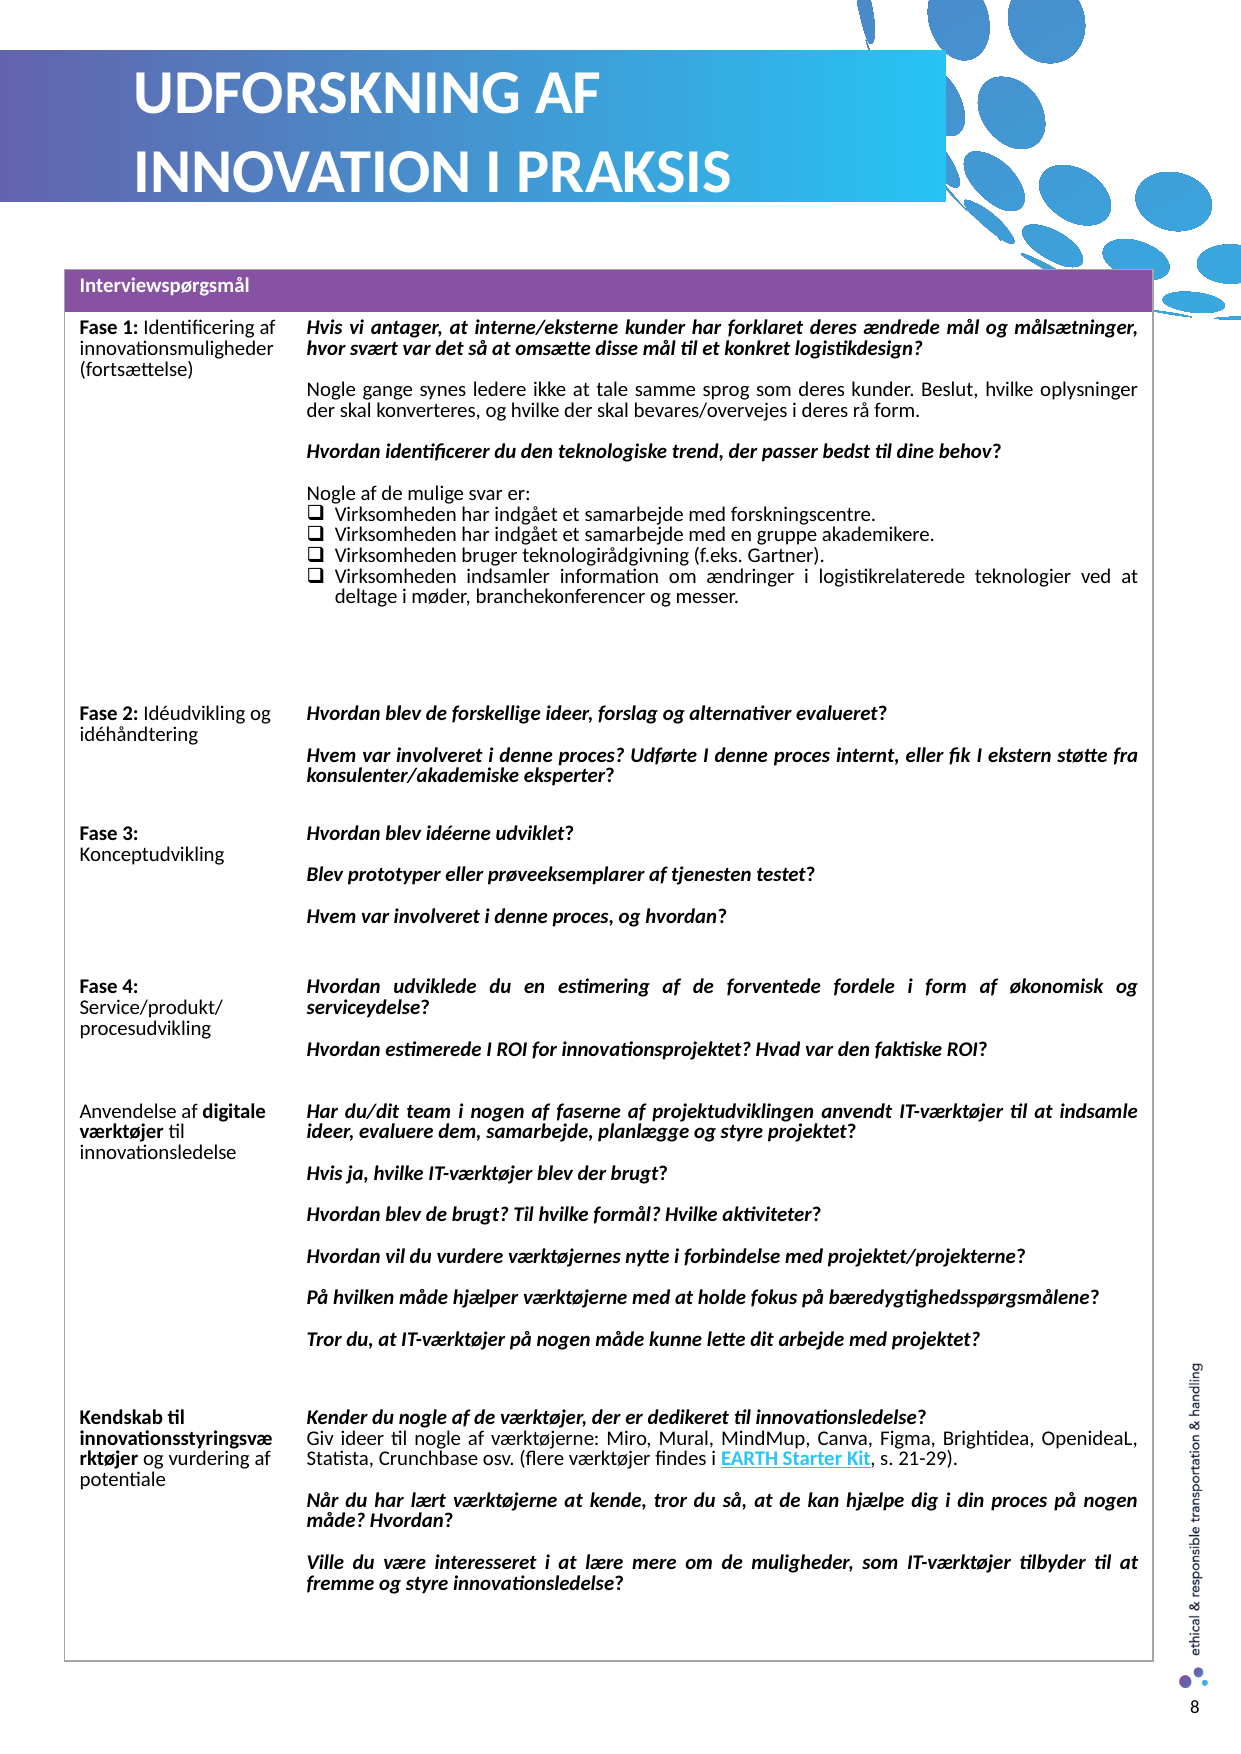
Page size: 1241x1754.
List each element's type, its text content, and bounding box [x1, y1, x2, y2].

text_box [1197, 244, 1241, 284]
text_box [1162, 291, 1225, 313]
text_box [1039, 165, 1111, 226]
text_box [857, 0, 875, 50]
list UDFORSKNING AF INNOVATION I PRAKSIS [0, 50, 946, 202]
text_box [946, 152, 960, 188]
text_box [1214, 316, 1241, 320]
table_cell Fase 1: Identificering af innovationsmuligheder (fortsættelse) [65, 312, 292, 698]
table_cell Kendskab til innovationsstyringsværktøjer og vurdering af potentiale [65, 1401, 292, 1660]
text_box [1102, 239, 1170, 280]
table_cell Kender du nogle af de værktøjer, der er dedikeret til innovationsledelse? Giv ideer til nogle af værktøjerne: Miro, Mural, MindMup, Canva, Figma, Brightidea, OpenideaL, Statista, Crunchbase osv. (flere værktøjer findes i EARTH Starter Kit, s. 21-29). Når du har lært værktøjerne at kende, tror du så, at de kan hjælpe dig i din proces på nogen måde? Hvordan? Ville du være interesseret i at lære mere om de muligheder, som IT-værktøjer tilbyder til at fremme og styre innovationsledelse? [292, 1401, 1152, 1660]
table_cell Hvordan blev idéerne udviklet? Blev prototyper eller prøveeksemplarer af tjenesten testet? Hvem var involveret i denne proces, og hvordan? [292, 818, 1152, 971]
text_box [1008, 0, 1086, 64]
slide_number 8 [1153, 1676, 1215, 1736]
picture [1179, 1357, 1217, 1680]
table_cell Hvordan blev de forskellige ideer, forslag og alternativer evalueret? Hvem var involveret i denne proces? Udførte I denne proces internt, eller fik I ekstern støtte fra konsulenter/akademiske eksperter? [292, 698, 1152, 818]
text_box [1021, 253, 1056, 269]
text_box [1022, 224, 1083, 268]
text_box [927, 0, 990, 61]
text_box [946, 76, 965, 136]
table_cell Hvordan udviklede du en estimering af de forventede fordele i form af økonomisk og serviceydelse? Hvordan estimerede I ROI for innovationsprojektet? Hvad var den faktiske ROI? [292, 971, 1152, 1095]
text_box [977, 76, 1046, 149]
text_box [963, 151, 1025, 211]
table_header Interviewspørgsmål [65, 270, 1152, 312]
text_box [1135, 172, 1212, 232]
table_cell Hvis vi antager, at interne/eksterne kunder har forklaret deres ændrede mål og målsætninger, hvor svært var det så at omsætte disse mål til et konkret logistikdesign? Nogle gange synes ledere ikke at tale samme sprog som deres kunder. Beslut, hvilke oplysninger der skal konverteres, og hvilke der skal bevares/overvejes i deres rå form. Hvordan identificerer du den teknologiske trend, der passer bedst til dine behov? Nogle af de mulige svar er: Virksomheden har indgået et samarbejde med forskningscentre. Virksomheden har indgået et samarbejde med en gruppe akademikere. Virksomheden bruger teknologirådgivning (f.eks. Gartner). Virksomheden indsamler information om ændringer i logistikrelaterede teknologier ved at deltage i møder, branchekonferencer og messer. [292, 312, 1152, 698]
text_box [946, 186, 1015, 244]
table_cell Har du/dit team i nogen af faserne af projektudviklingen anvendt IT-værktøjer til at indsamle ideer, evaluere dem, samarbejde, planlægge og styre projektet? Hvis ja, hvilke IT-værktøjer blev der brugt? Hvordan blev de brugt? Til hvilke formål? Hvilke aktiviteter? Hvordan vil du vurdere værktøjernes nytte i forbindelse med projektet/projekterne? På hvilken måde hjælper værktøjerne med at holde fokus på bæredygtighedsspørgsmålene? Tror du, at IT-værktøjer på nogen måde kunne lette dit arbejde med projektet? [292, 1095, 1152, 1401]
table_cell Fase 3: Konceptudvikling [65, 818, 292, 971]
table_cell Fase 4: Service/produkt/ procesudvikling [65, 971, 292, 1095]
table_cell Anvendelse af digitale værktøjer til innovationsledelse [65, 1095, 292, 1401]
table_cell Fase 2: Idéudvikling og idéhåndtering [65, 698, 292, 818]
text_box [1154, 310, 1192, 318]
